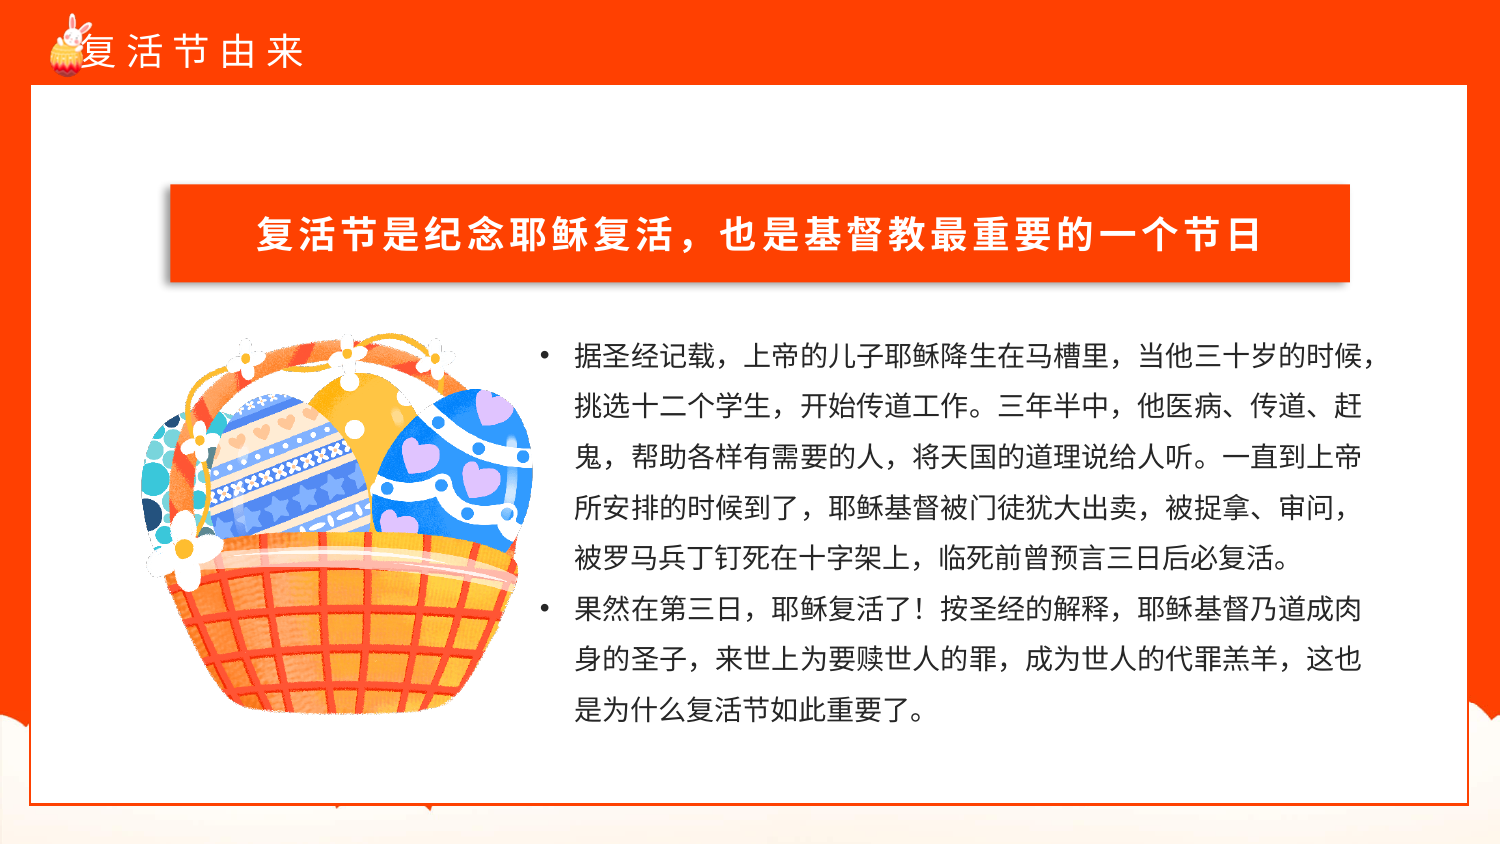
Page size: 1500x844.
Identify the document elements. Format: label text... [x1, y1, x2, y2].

text_box 复活节是纪念耶稣复活，也是基督教最重要的一个节日 [169, 183, 1351, 283]
text_box 据圣经记载，上帝的儿子耶稣降生在马槽里，当他三十岁的时候，挑选十二个学生，开始传道工作。三年半中，他医病、传道、赶鬼，帮助各样有需要的人，将天国的道理说给人听。一直到上帝所安排的时候到了，耶稣基督被门徒犹大出卖，被捉拿、审问，被罗马兵丁钉死在十字架上，临死前曾预言三日后必复活。 果然在第三日，耶稣复活了！按圣经的解释，耶稣基督乃道成肉身的圣子，来世上为要赎世人的罪，成为世人的代罪羔羊，这也是为什么复活节如此重要了。 [580, 314, 1378, 734]
picture [0, 0, 1500, 844]
